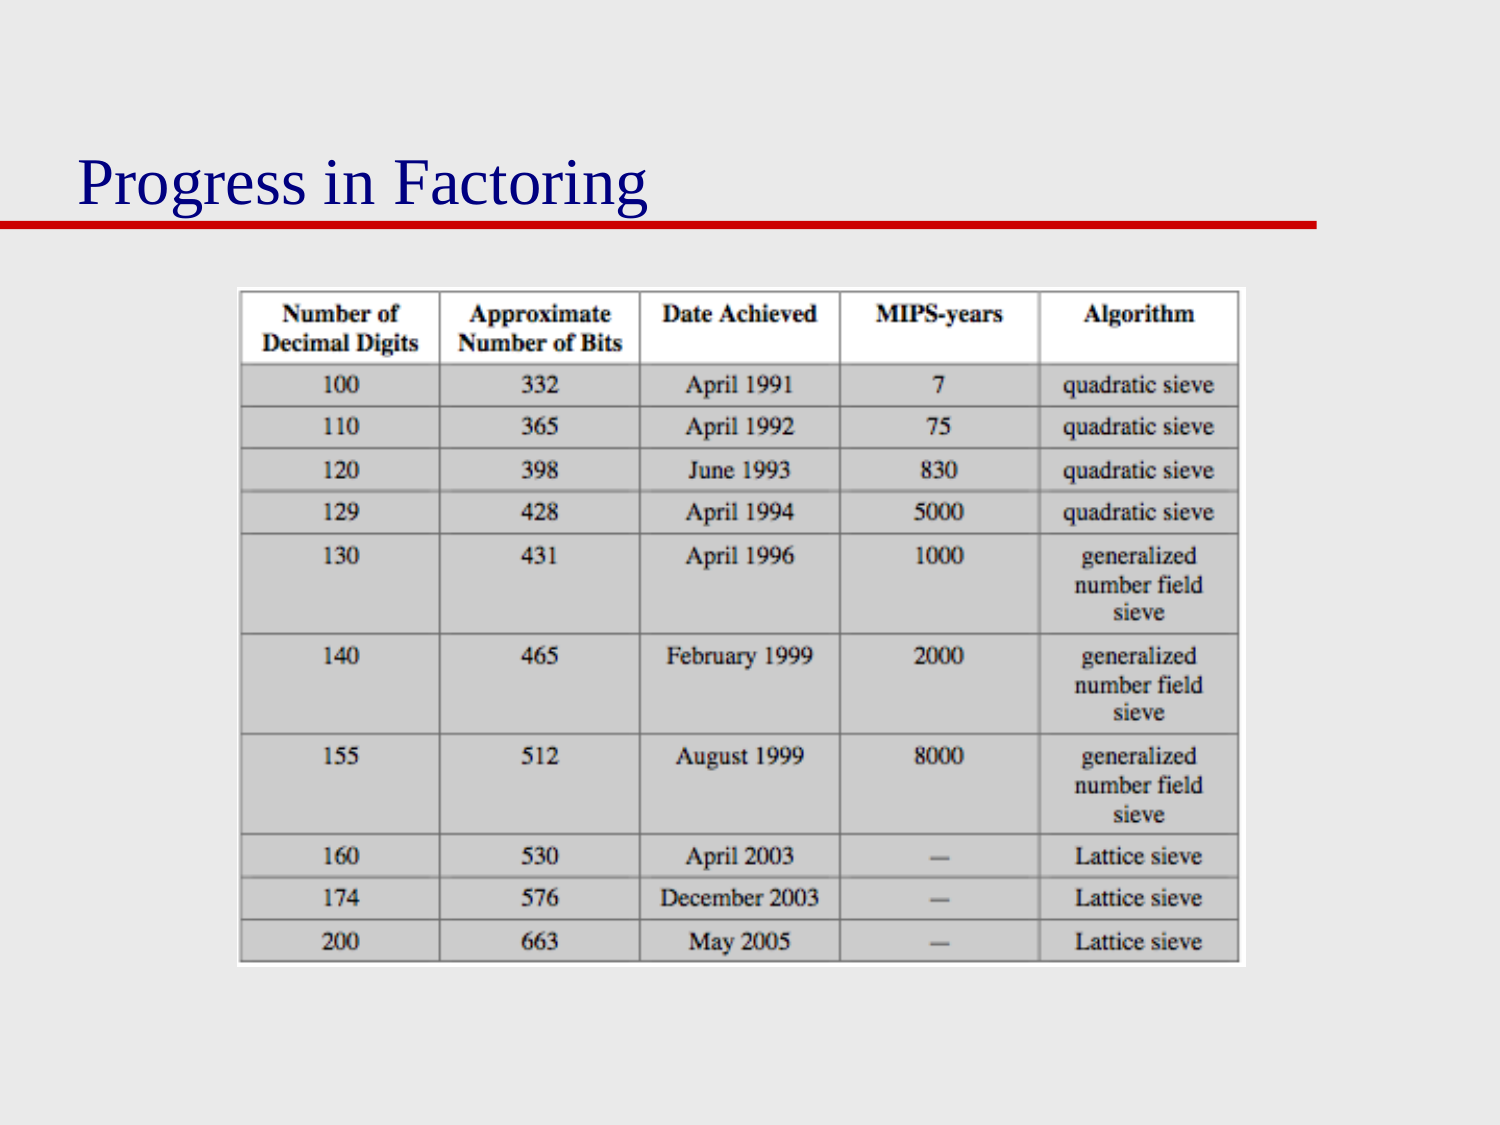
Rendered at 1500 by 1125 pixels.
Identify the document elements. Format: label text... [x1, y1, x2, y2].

title Progress in Factoring [62, 43, 1338, 226]
picture [237, 287, 1246, 967]
